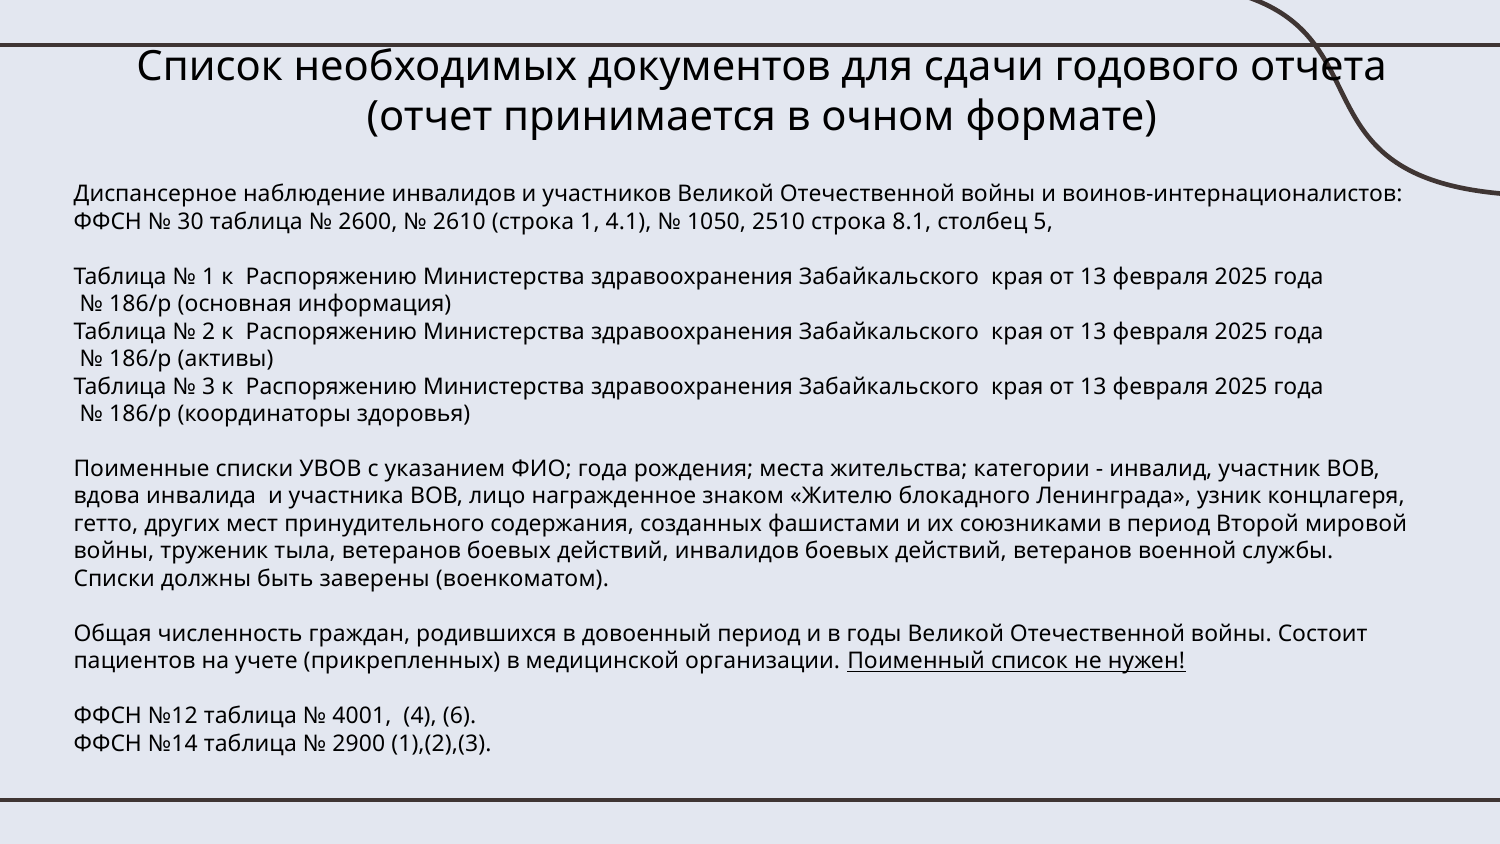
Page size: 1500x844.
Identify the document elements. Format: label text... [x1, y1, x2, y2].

list Диспансерное наблюдение инвалидов и участников Великой Отечественной войны и воинов-интернационалистов: ФФСН № 30 таблица № 2600, № 2610 (строка 1, 4.1), № 1050, 2510 строка 8.1, столбец 5, Таблица № 1 к Распоряжению Министерства здравоохранения Забайкальского края от 13 февраля 2025 года № 186/р (основная информация) Таблица № 2 к Распоряжению Министерства здравоохранения Забайкальского края от 13 февраля 2025 года № 186/р (активы) Таблица № 3 к Распоряжению Министерства здравоохранения Забайкальского края от 13 февраля 2025 года № 186/р (координаторы здоровья) Поименные списки УВОВ с указанием ФИО; года рождения; места жительства; категории - инвалид, участник ВОВ, вдова инвалида и участника ВОВ, лицо награжденное знаком «Жителю блокадного Ленинграда», узник концлагеря, гетто, других мест принудительного содержания, созданных фашистами и их союзниками в период Второй мировой войны, труженик тыла, ветеранов боевых действий, инвалидов боевых действий, ветеранов военной службы. Списки должны быть заверены (военкоматом). Общая численность граждан, родившихся в довоенный период и в годы Великой Отечественной войны. Состоит пациентов на учете (прикрепленных) в медицинской организации. Поименный список не нужен! ФФСН №12 таблица № 4001, (4), (6). ФФСН №14 таблица № 2900 (1),(2),(3). [58, 164, 1442, 705]
title Список необходимых документов для сдачи годового отчета (отчет принимается в очном формате) [105, 23, 1419, 118]
